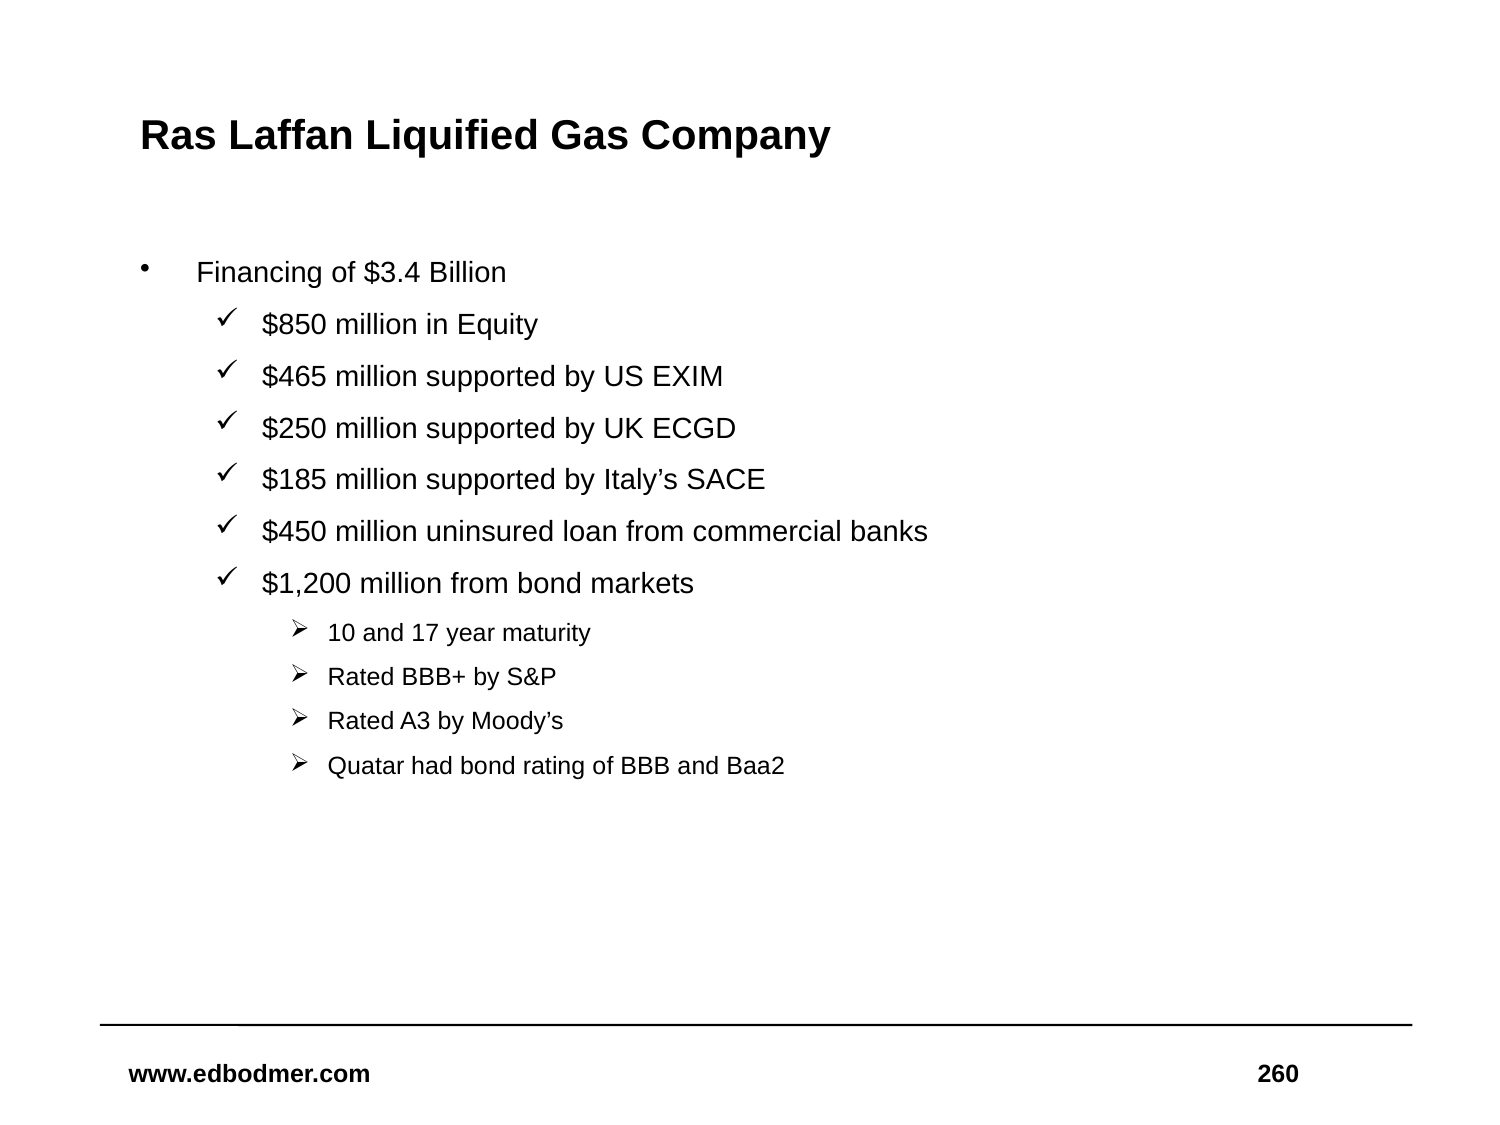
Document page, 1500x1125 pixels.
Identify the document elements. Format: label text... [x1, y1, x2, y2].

title Ras Laffan Liquified Gas Company [125, 99, 1288, 225]
list Financing of $3.4 Billion $850 million in Equity $465 million supported by US EXIM $250 million supported by UK ECGD $185 million supported by Italy’s SACE $450 million uninsured loan from commercial banks $1,200 million from bond markets 10 and 17 year maturity Rated BBB+ by S&P Rated A3 by Moody’s Quatar had bond rating of BBB and Baa2 [125, 249, 1375, 1000]
